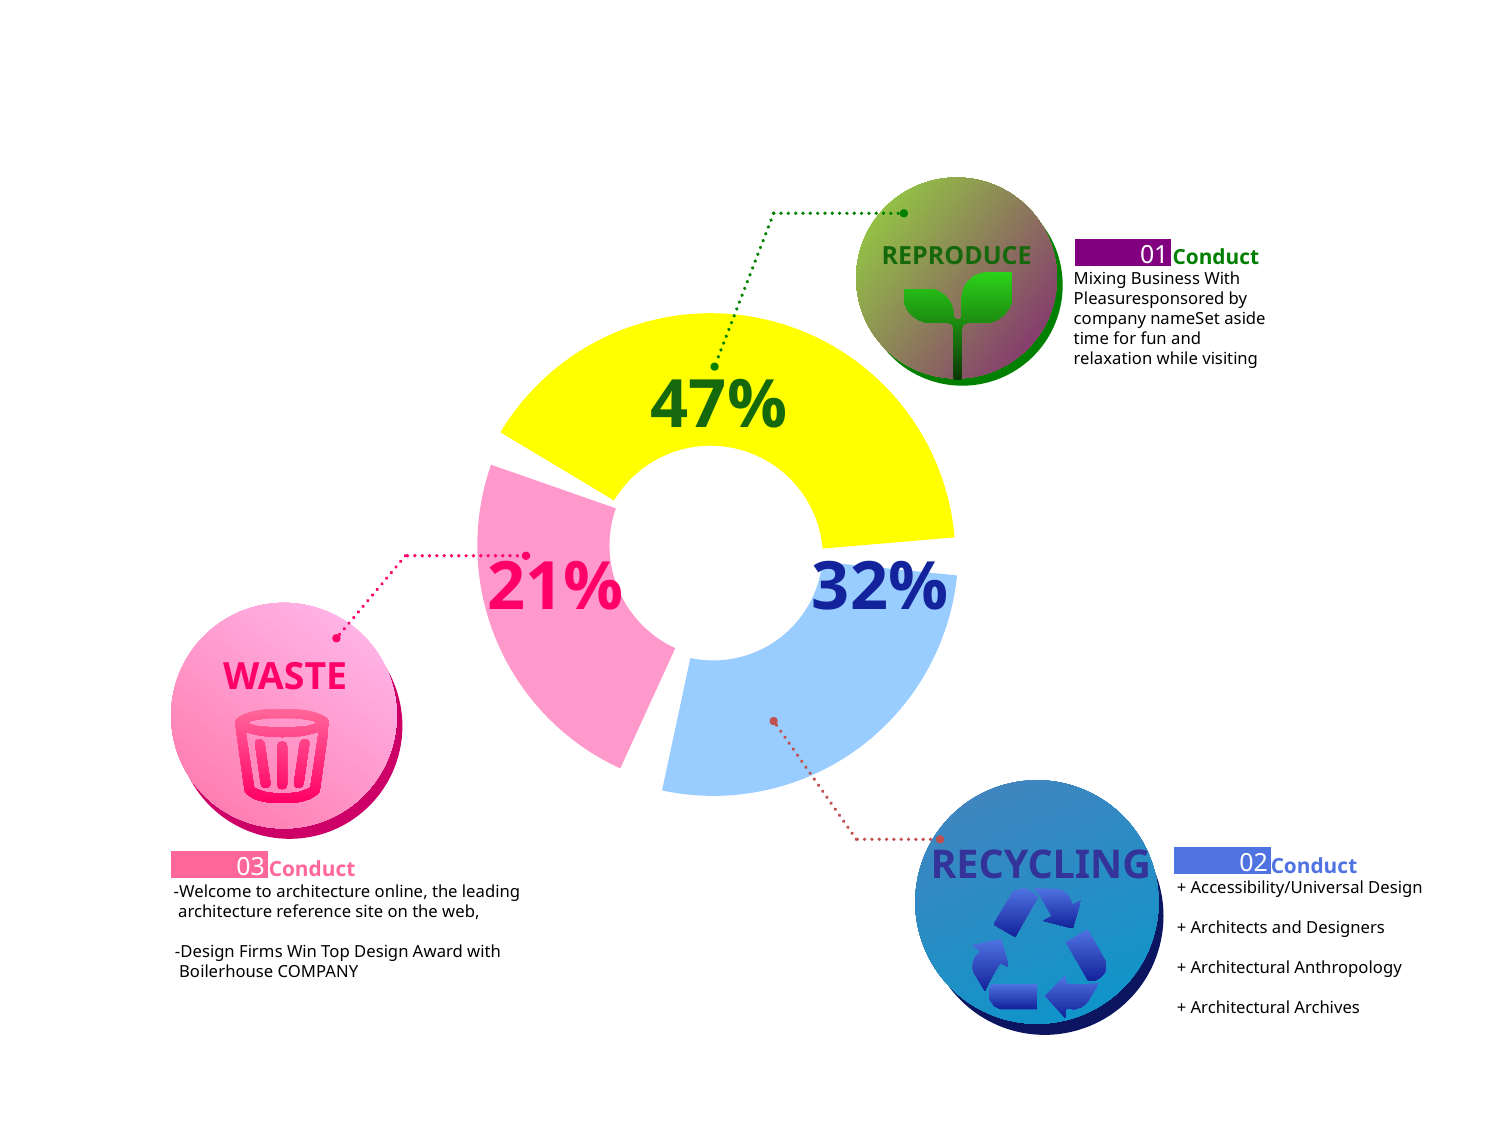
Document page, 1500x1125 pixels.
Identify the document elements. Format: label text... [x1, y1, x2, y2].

text_box REPRODUCE [866, 232, 1047, 278]
text_box [171, 602, 397, 829]
text_box 02 [1211, 839, 1283, 870]
text_box [867, 177, 1046, 232]
text_box 32% [796, 535, 964, 630]
text_box [856, 234, 970, 379]
text_box [769, 716, 778, 726]
text_box 47% [635, 353, 803, 448]
text_box [662, 622, 946, 796]
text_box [1057, 230, 1287, 377]
text_box [962, 234, 1052, 379]
text_box [332, 634, 341, 643]
text_box Conduct [280, 848, 376, 872]
text_box 03 [208, 843, 280, 872]
text_box [235, 708, 330, 804]
text_box [903, 278, 1012, 380]
text_box [1173, 847, 1211, 870]
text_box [914, 779, 1167, 1036]
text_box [156, 873, 543, 990]
text_box [899, 209, 909, 218]
text_box 21% [472, 535, 639, 630]
text_box [171, 850, 208, 872]
text_box [190, 670, 403, 839]
text_box Conduct [1283, 845, 1378, 870]
text_box [500, 313, 955, 535]
text_box WASTE [207, 644, 372, 705]
text_box [492, 621, 676, 769]
text_box [883, 313, 1052, 386]
text_box + Accessibility/Universal Design + Architects and Designers + Architectural Anthropology + Architectural Archives [1172, 870, 1439, 1025]
text_box [477, 464, 616, 535]
